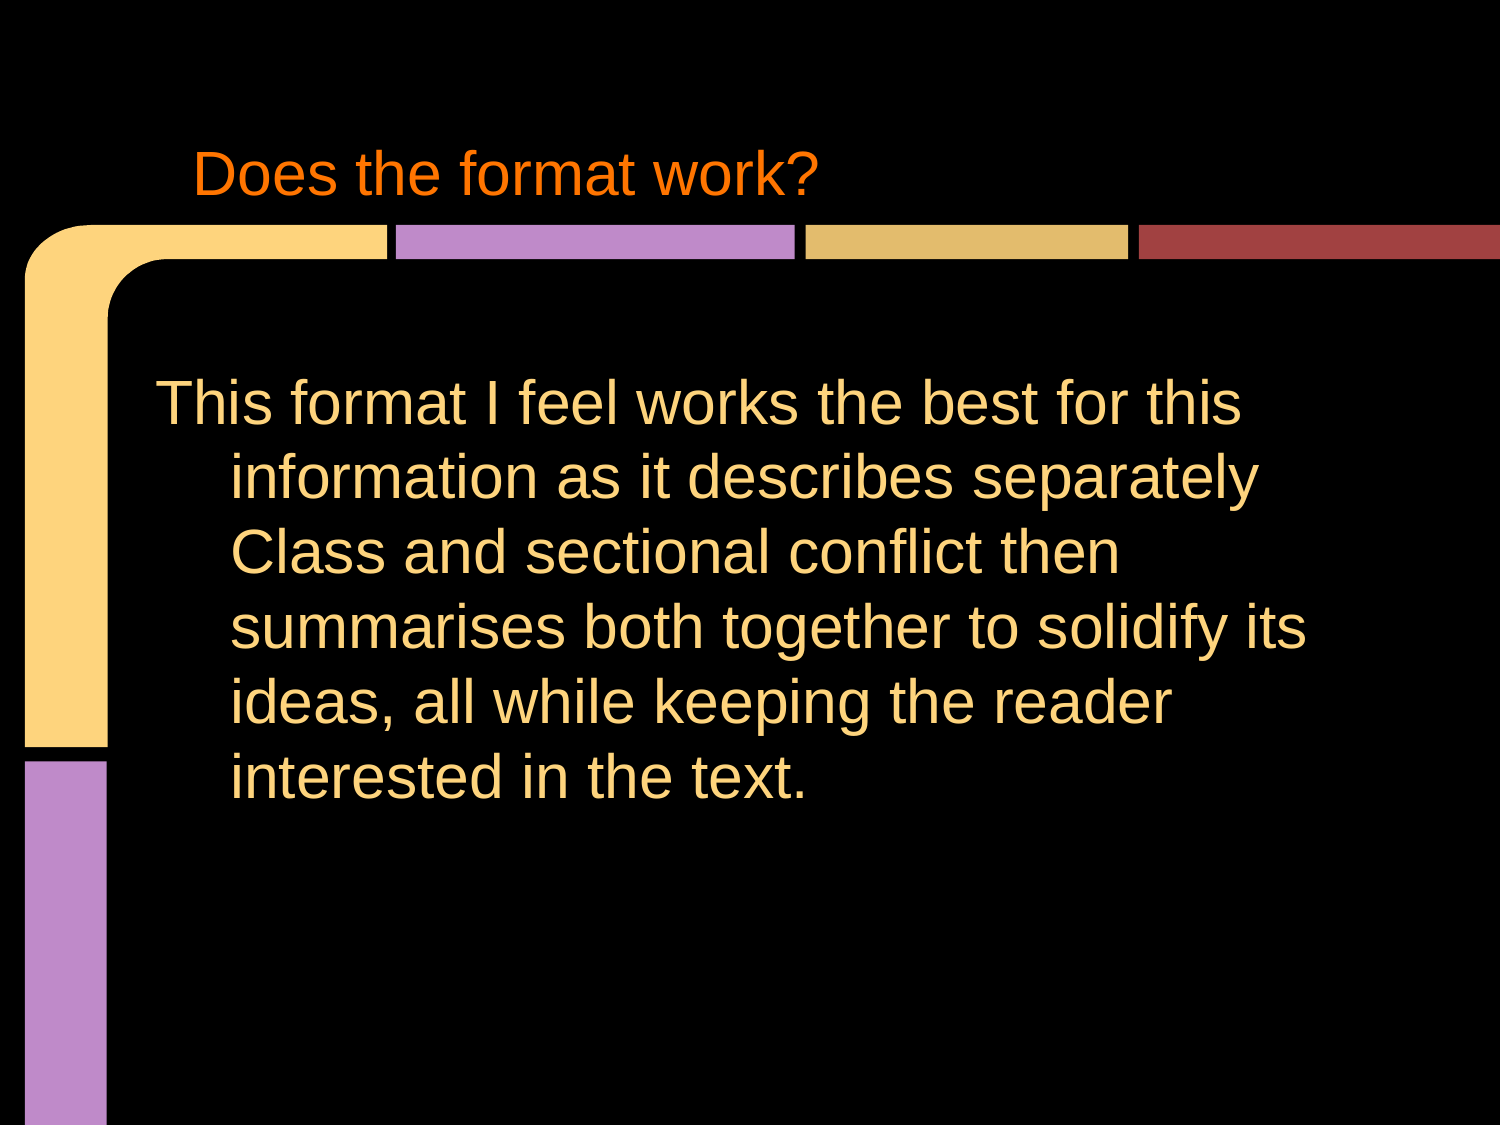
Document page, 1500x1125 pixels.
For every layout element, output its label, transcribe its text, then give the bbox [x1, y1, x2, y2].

list This format I feel works the best for this information as it describes separately Class and sectional conflict then summarises both together to solidify its ideas, all while keeping the reader interested in the text. [140, 259, 1425, 1078]
title Does the format work? [140, 35, 1425, 223]
